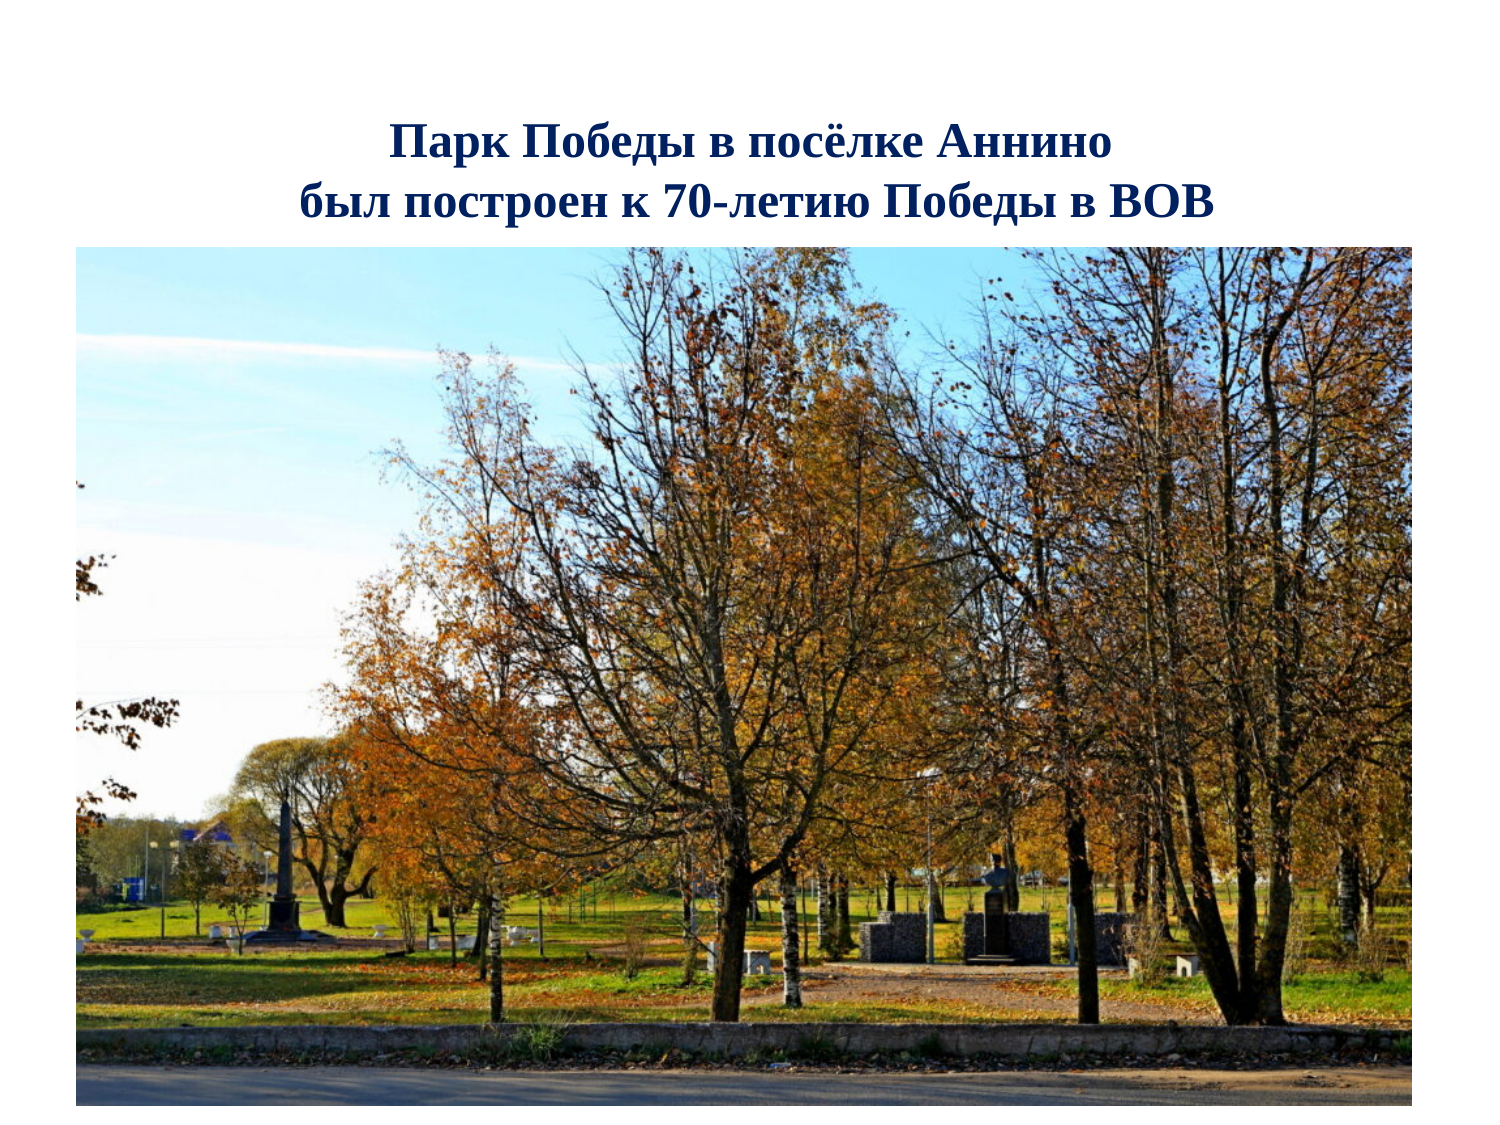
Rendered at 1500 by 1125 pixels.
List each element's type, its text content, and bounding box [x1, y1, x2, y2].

title Парк Победы в посёлке Аннино был построен к 70-летию Победы в ВОВ [76, 101, 1425, 233]
picture [76, 246, 1412, 1107]
